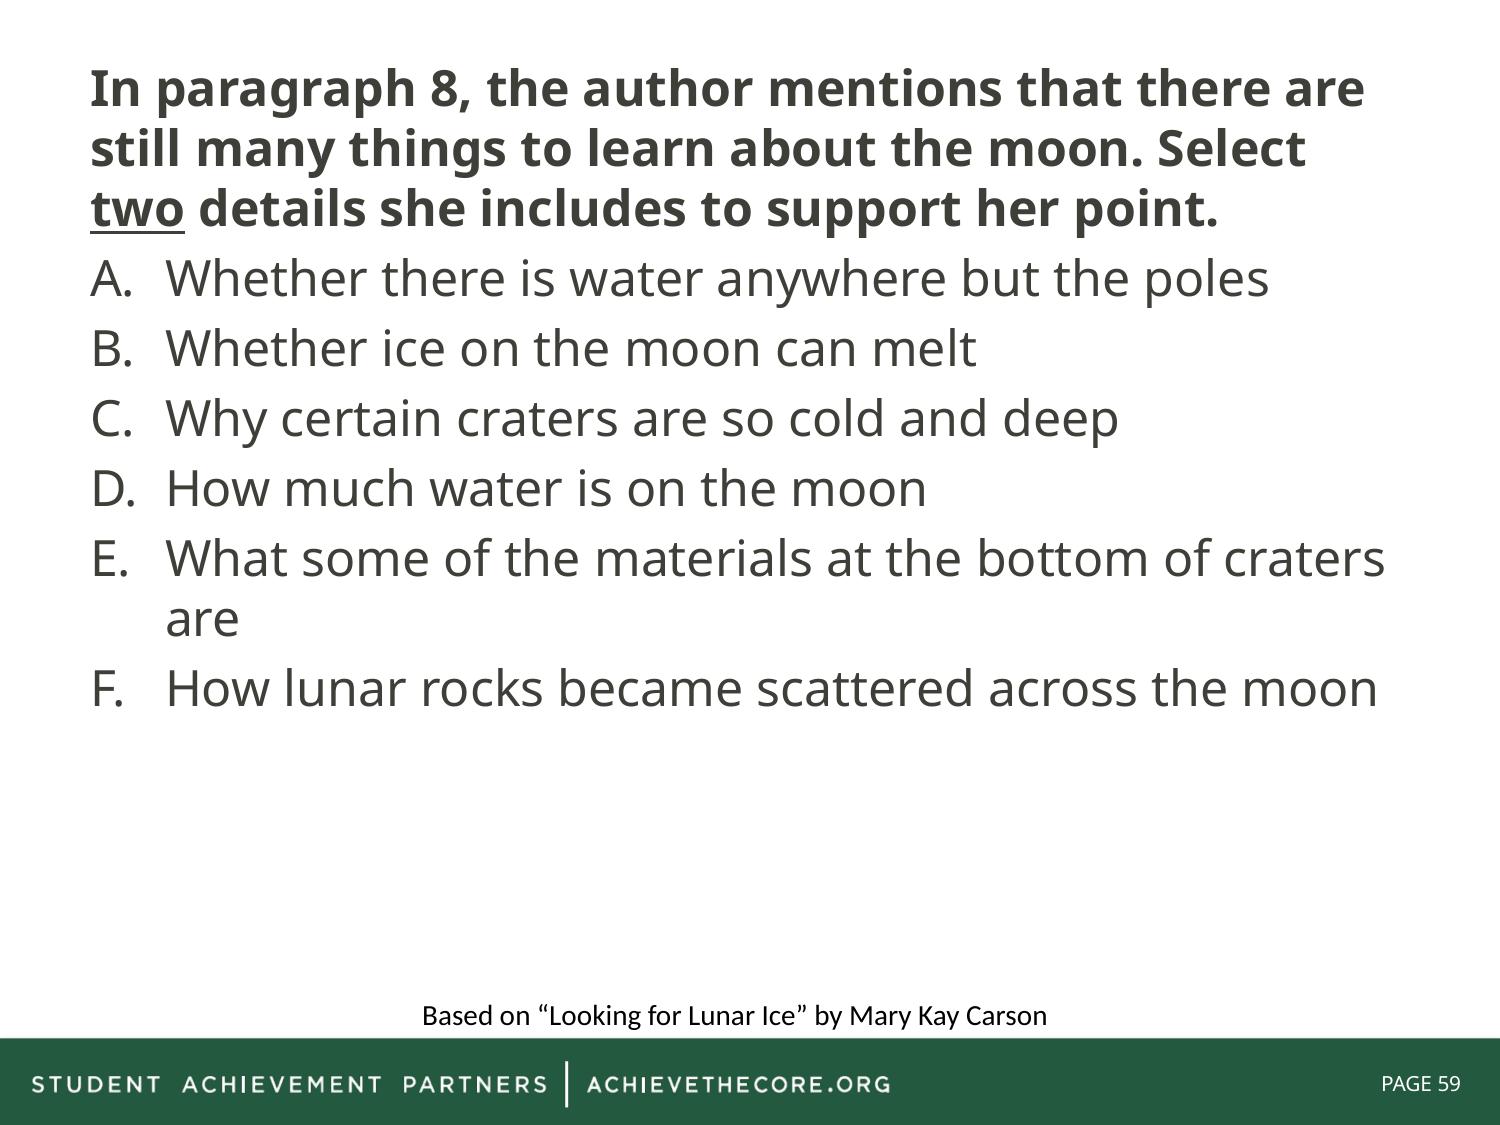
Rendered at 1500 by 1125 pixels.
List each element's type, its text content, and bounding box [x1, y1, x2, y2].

list In paragraph 8, the author mentions that there are still many things to learn about the moon. Select two details she includes to support her point. Whether there is water anywhere but the poles Whether ice on the moon can melt Why certain craters are so cold and deep How much water is on the moon What some of the materials at the bottom of craters are How lunar rocks became scattered across the moon [75, 49, 1425, 943]
text_box Based on “Looking for Lunar Ice” by Mary Kay Carson [74, 989, 1396, 1039]
